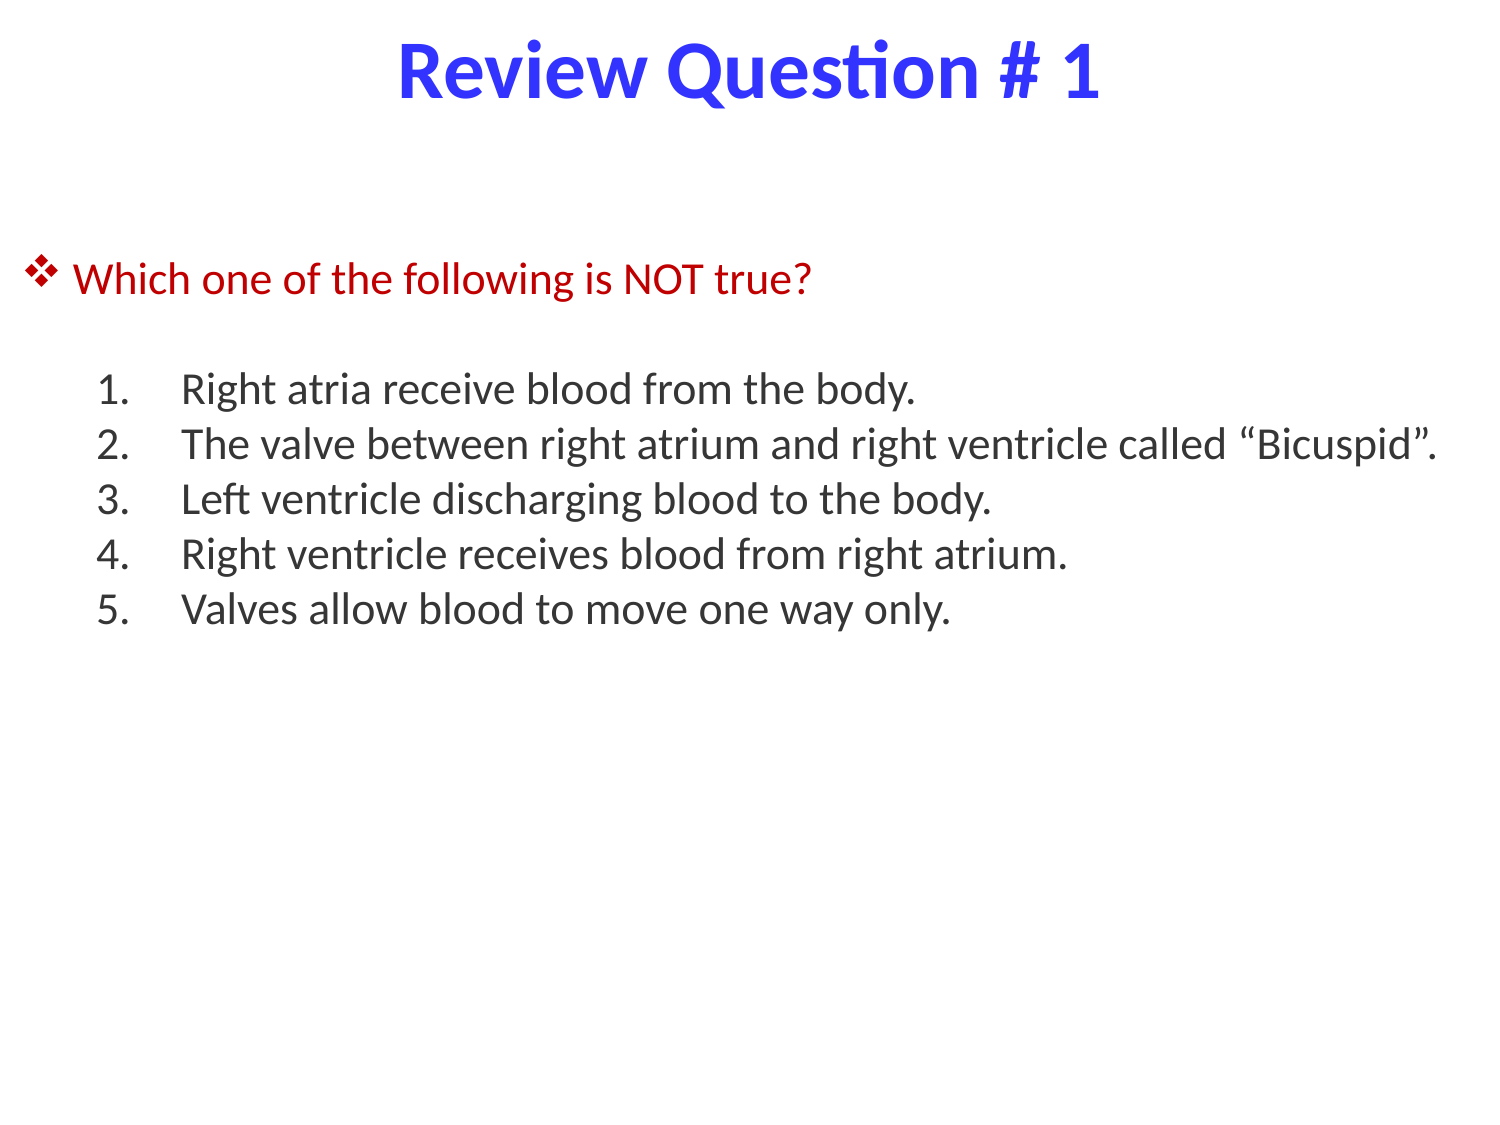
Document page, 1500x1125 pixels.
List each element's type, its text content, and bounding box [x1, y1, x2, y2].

text_box Which one of the following is NOT true? Right atria receive blood from the body. The valve between right atrium and right ventricle called “Bicuspid”. Left ventricle discharging blood to the body. Right ventricle receives blood from right atrium. Valves allow blood to move one way only. [6, 241, 1500, 840]
text_box Review Question # 1 [0, 8, 1500, 130]
